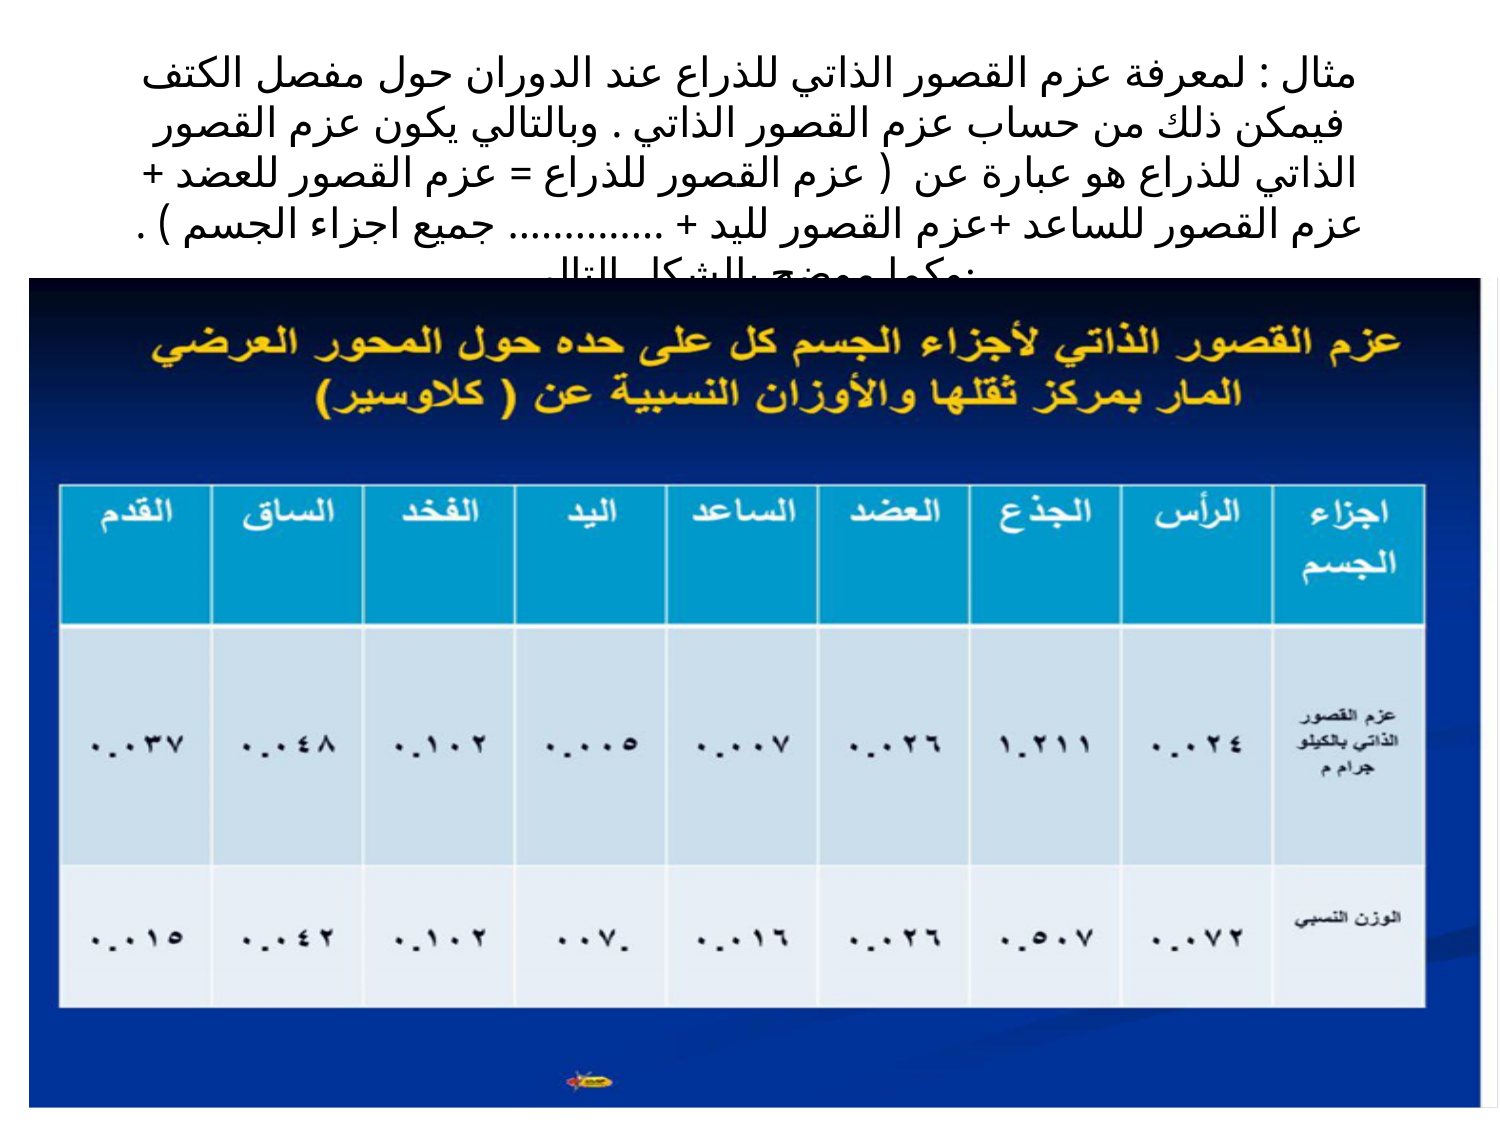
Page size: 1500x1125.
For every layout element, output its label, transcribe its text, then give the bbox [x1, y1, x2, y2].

picture [29, 278, 1500, 1110]
title مثال : لمعرفة عزم القصور الذاتي للذراع عند الدوران حول مفصل الكتف فيمكن ذلك من حساب عزم القصور الذاتي . وبالتالي يكون عزم القصور الذاتي للذراع هو عبارة عن ( عزم القصور للذراع = عزم القصور للعضد + عزم القصور للساعد +عزم القصور لليد + .............. جميع اجزاء الجسم ) . وكما موضح بالشكل التالي: [112, 19, 1388, 277]
